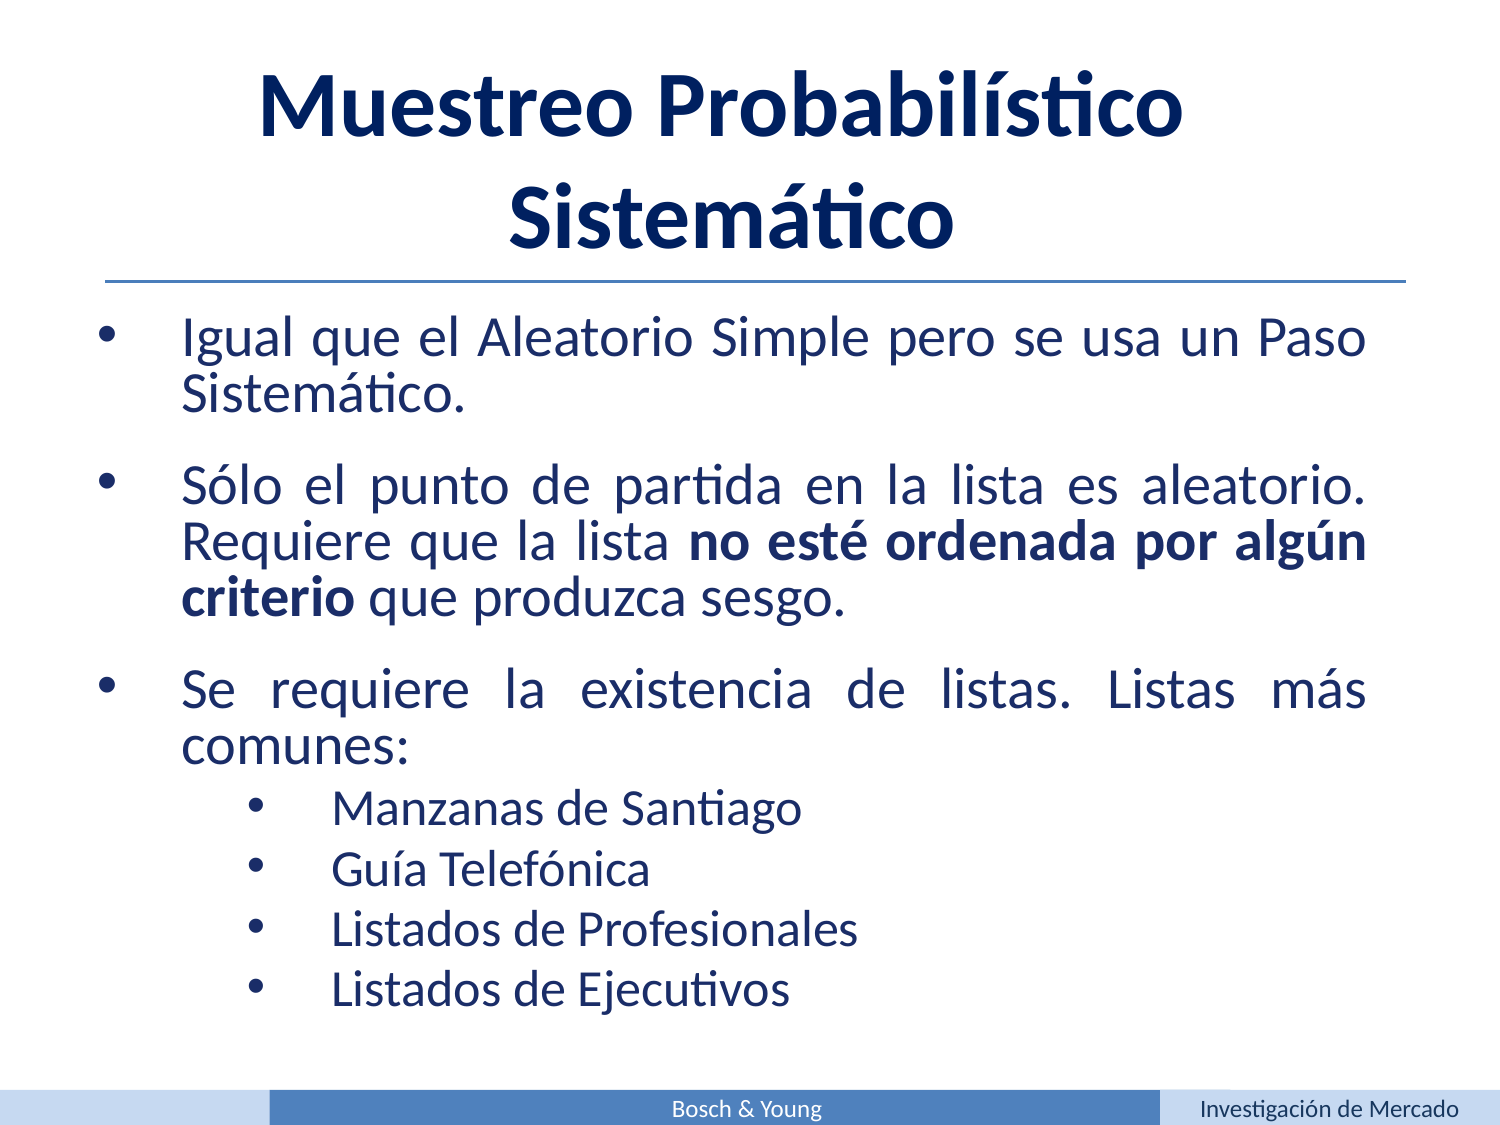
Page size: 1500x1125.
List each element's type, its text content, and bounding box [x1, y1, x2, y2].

text_box Muestreo Probabilístico Sistemático [46, 35, 1418, 275]
text_box Bosch & Young [272, 1088, 1158, 1125]
text_box Investigación de Mercado [1158, 1088, 1500, 1125]
text_box [0, 1088, 272, 1125]
text_box Igual que el Aleatorio Simple pero se usa un Paso Sistemático. Sólo el punto de partida en la lista es aleatorio. Requiere que la lista no esté ordenada por algún criterio que produzca sesgo. Se requiere la existencia de listas. Listas más comunes: Manzanas de Santiago Guía Telefónica Listados de Profesionales Listados de Ejecutivos [82, 304, 1383, 1088]
